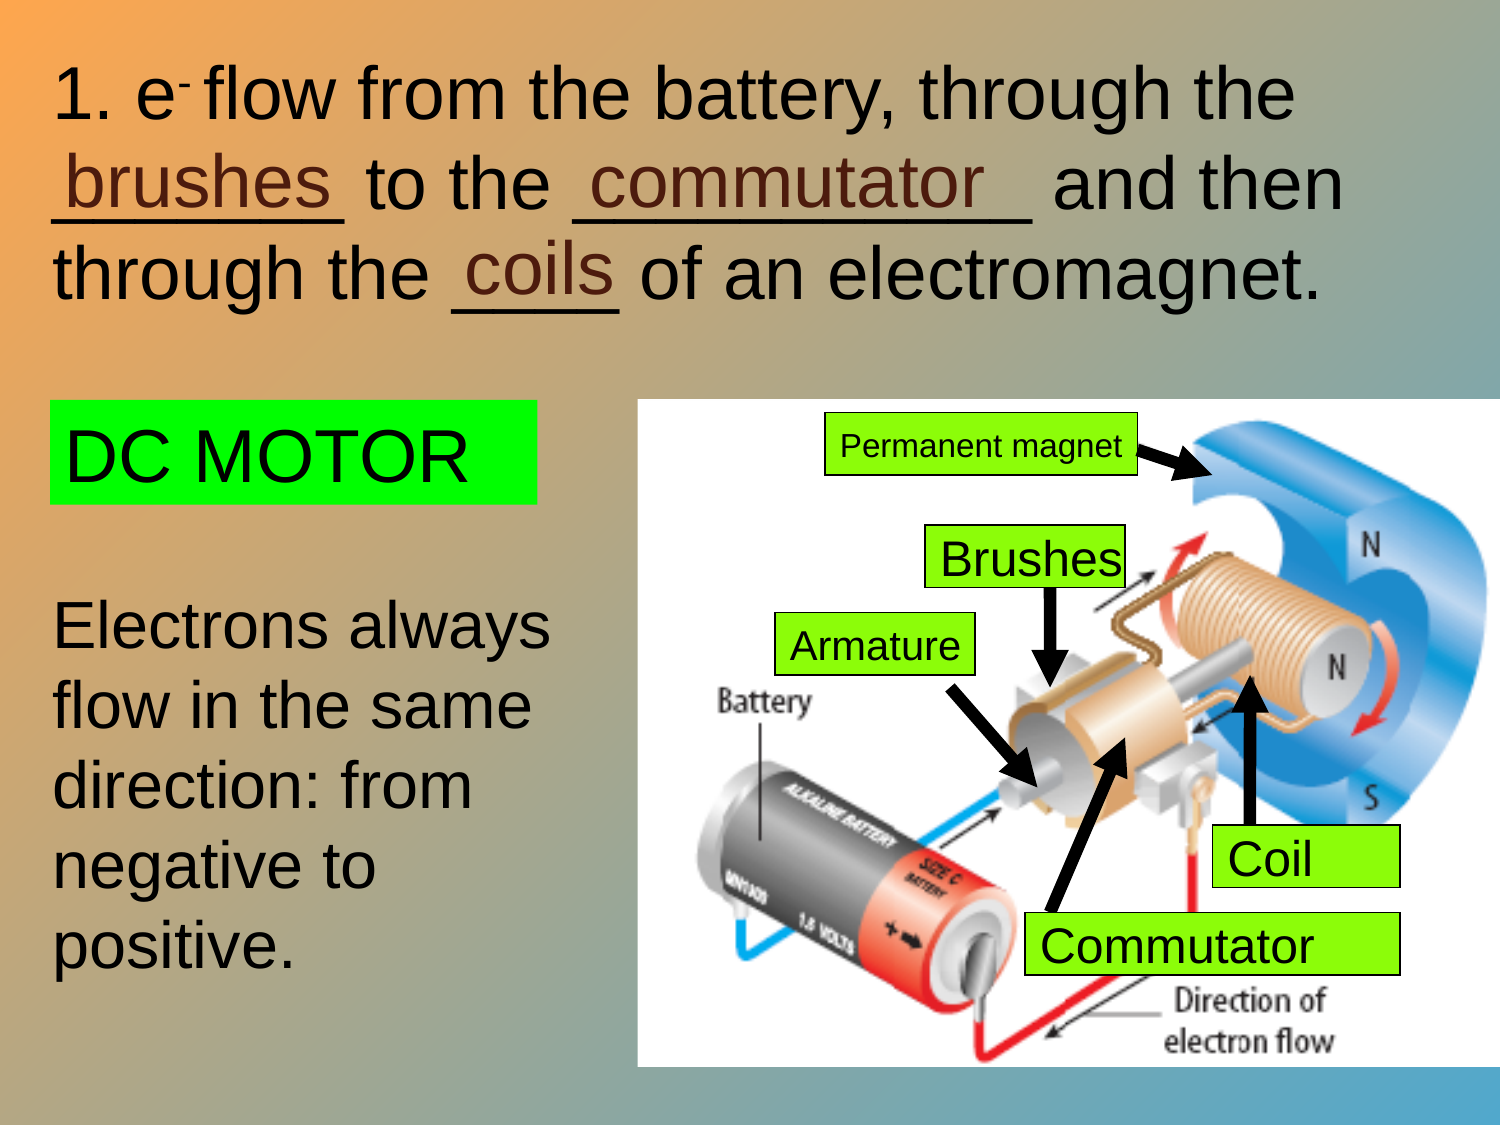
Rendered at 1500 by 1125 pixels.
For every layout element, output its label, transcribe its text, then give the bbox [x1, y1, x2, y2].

text_box commutator [574, 124, 1013, 230]
text_box DC MOTOR [50, 399, 538, 505]
text_box coils [450, 212, 650, 318]
text_box brushes [49, 124, 363, 230]
picture [637, 399, 1500, 1067]
text_box Electrons always flow in the same direction: from negative to positive. [37, 574, 625, 990]
text_box 1. e- flow from the battery, through the _______ to the ___________ and then through the ____ of an electromagnet. [37, 37, 1500, 323]
